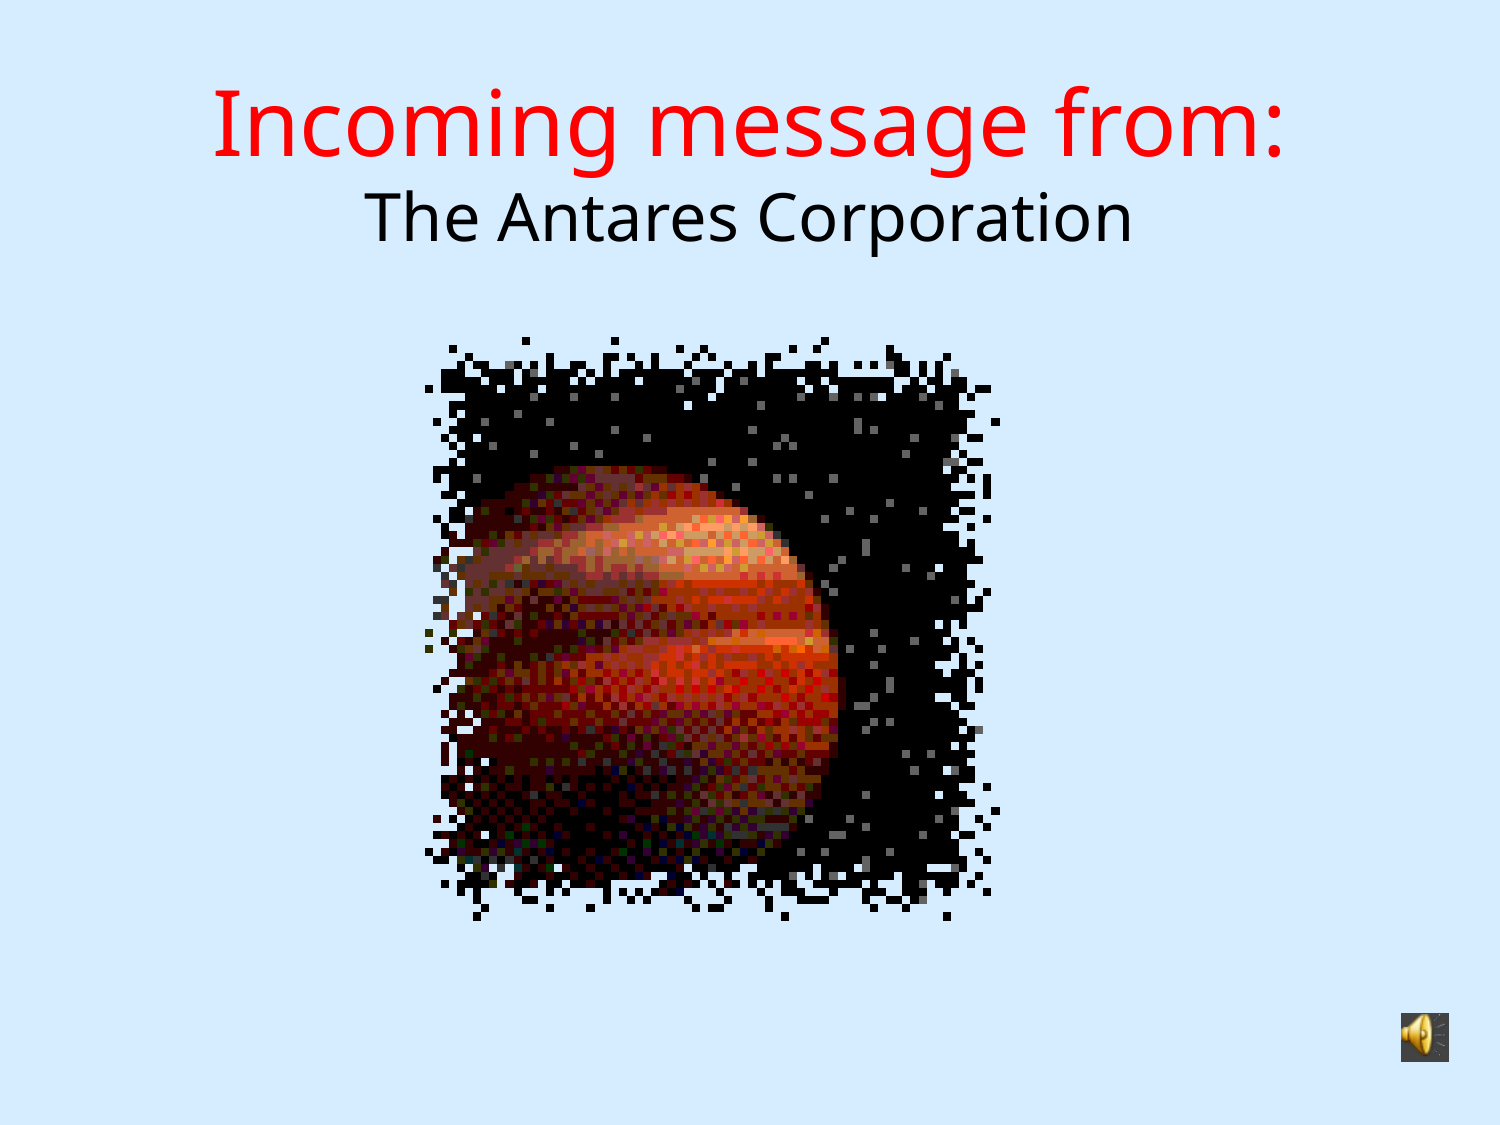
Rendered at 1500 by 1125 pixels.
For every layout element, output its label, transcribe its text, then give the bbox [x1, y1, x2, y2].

picture [424, 337, 1001, 921]
title Incoming message from: The Antares Corporation [75, 45, 1425, 275]
picture [1399, 1012, 1451, 1063]
